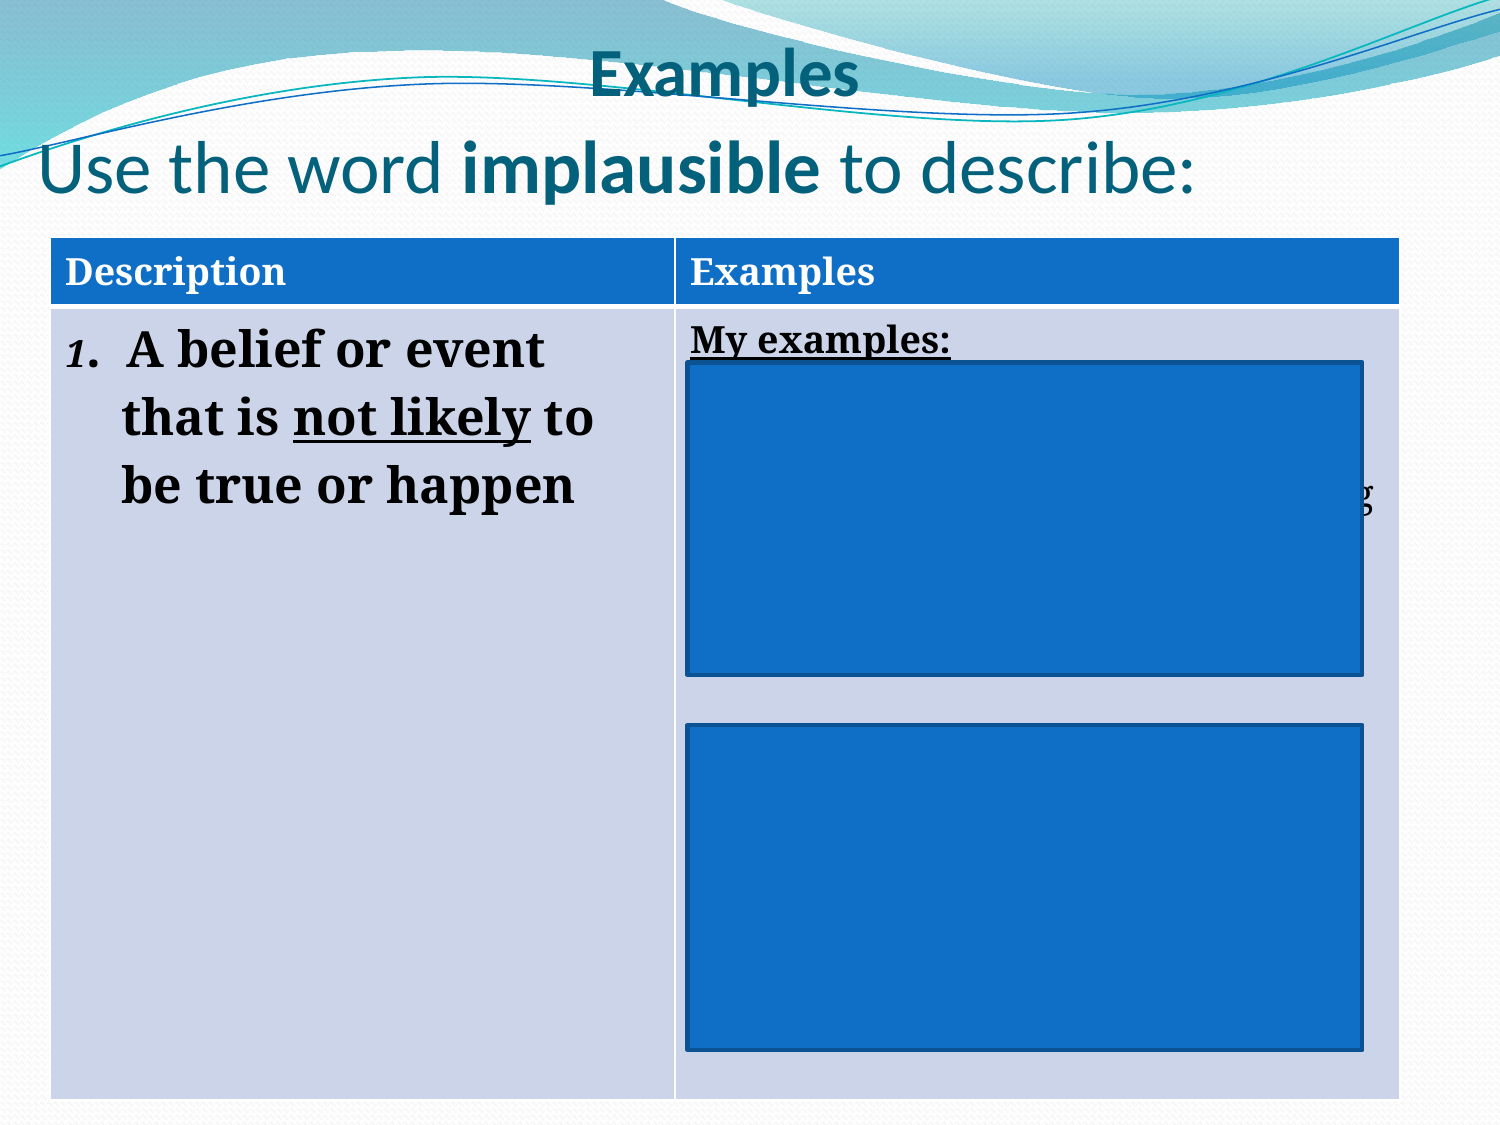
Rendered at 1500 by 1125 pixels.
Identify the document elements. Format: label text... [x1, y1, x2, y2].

table_header Examples [676, 238, 1399, 304]
table_header Description [51, 238, 674, 304]
text_box [685, 360, 1364, 677]
title Use the word implausible to describe: [37, 125, 1425, 213]
table_cell My examples: Your teacher believing you that your dog ate your homework! Passing the CAHSEE without studying English or Algebra George, Candy and Lennie’s dream Snow falling in El Cajon Your examples: …think about other OMAM characters… …think about what your parents will not let you do… …think about terrible sports teams… [676, 309, 1399, 1099]
text_box Examples [24, 37, 1425, 150]
text_box [685, 723, 1364, 1052]
table_cell 1. A belief or event that is not likely to be true or happen [51, 309, 674, 1099]
